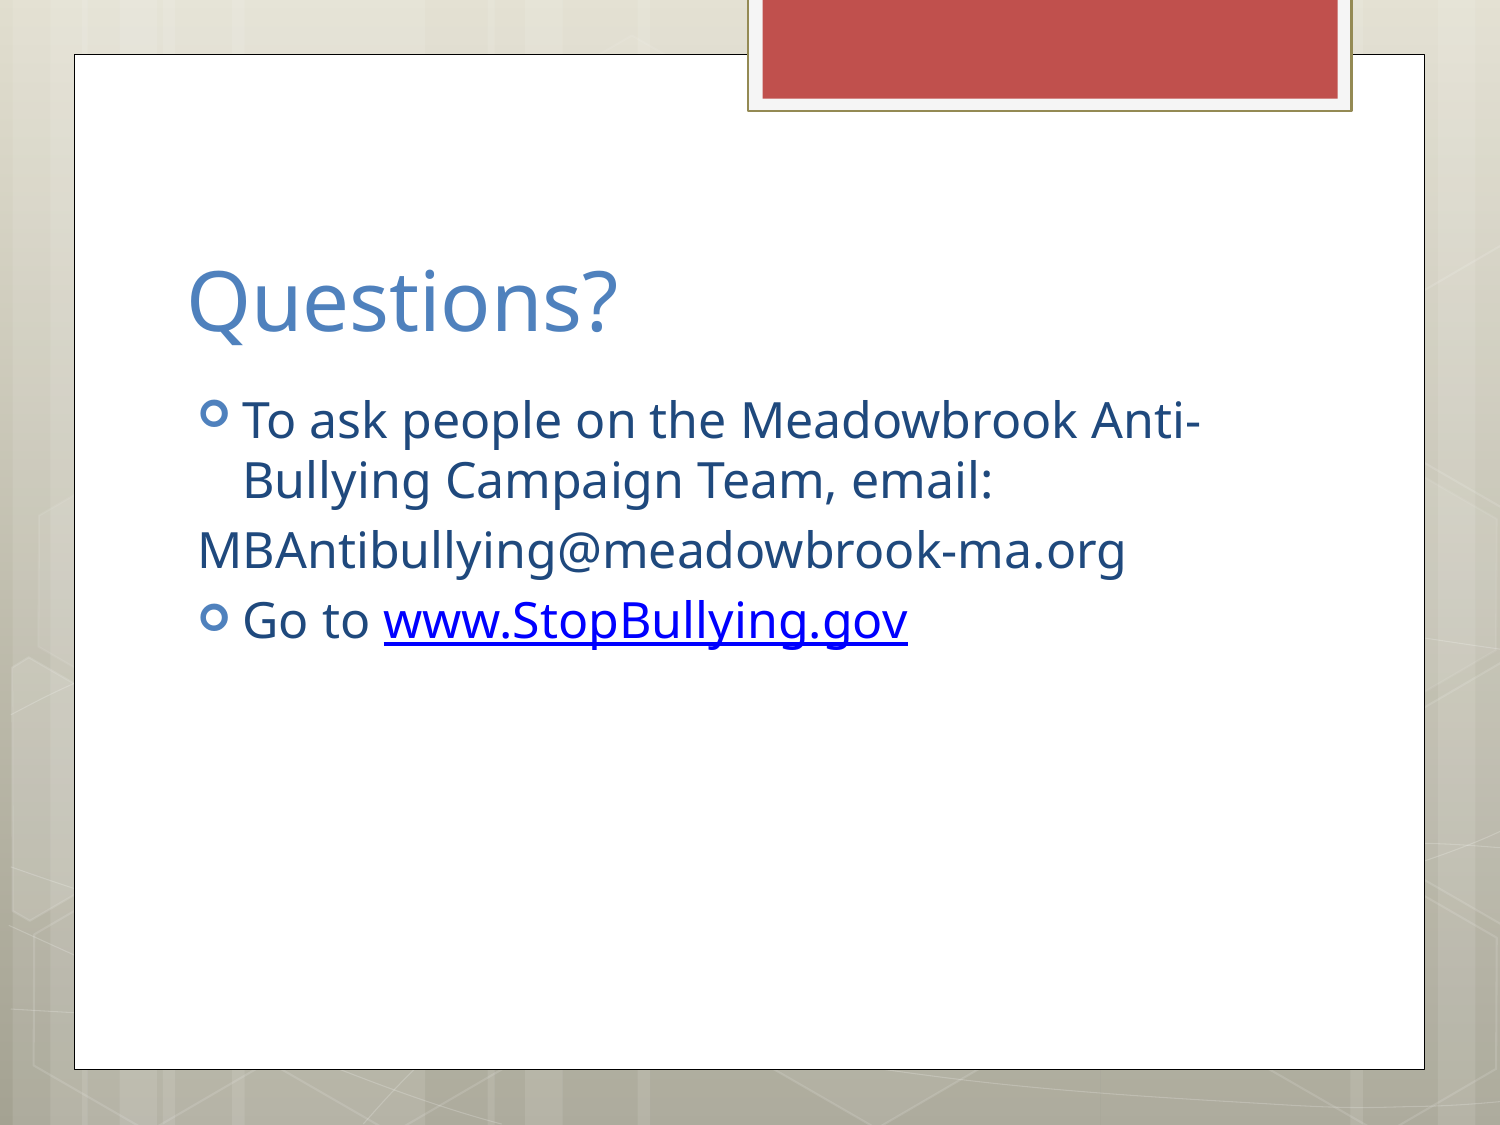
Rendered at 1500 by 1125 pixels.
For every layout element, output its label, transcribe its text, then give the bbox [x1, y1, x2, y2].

list To ask people on the Meadowbrook Anti-Bullying Campaign Team, email: MBAntibullying@meadowbrook-ma.org Go to www.StopBullying.gov [171, 381, 1283, 957]
title Questions? [171, 168, 1324, 357]
